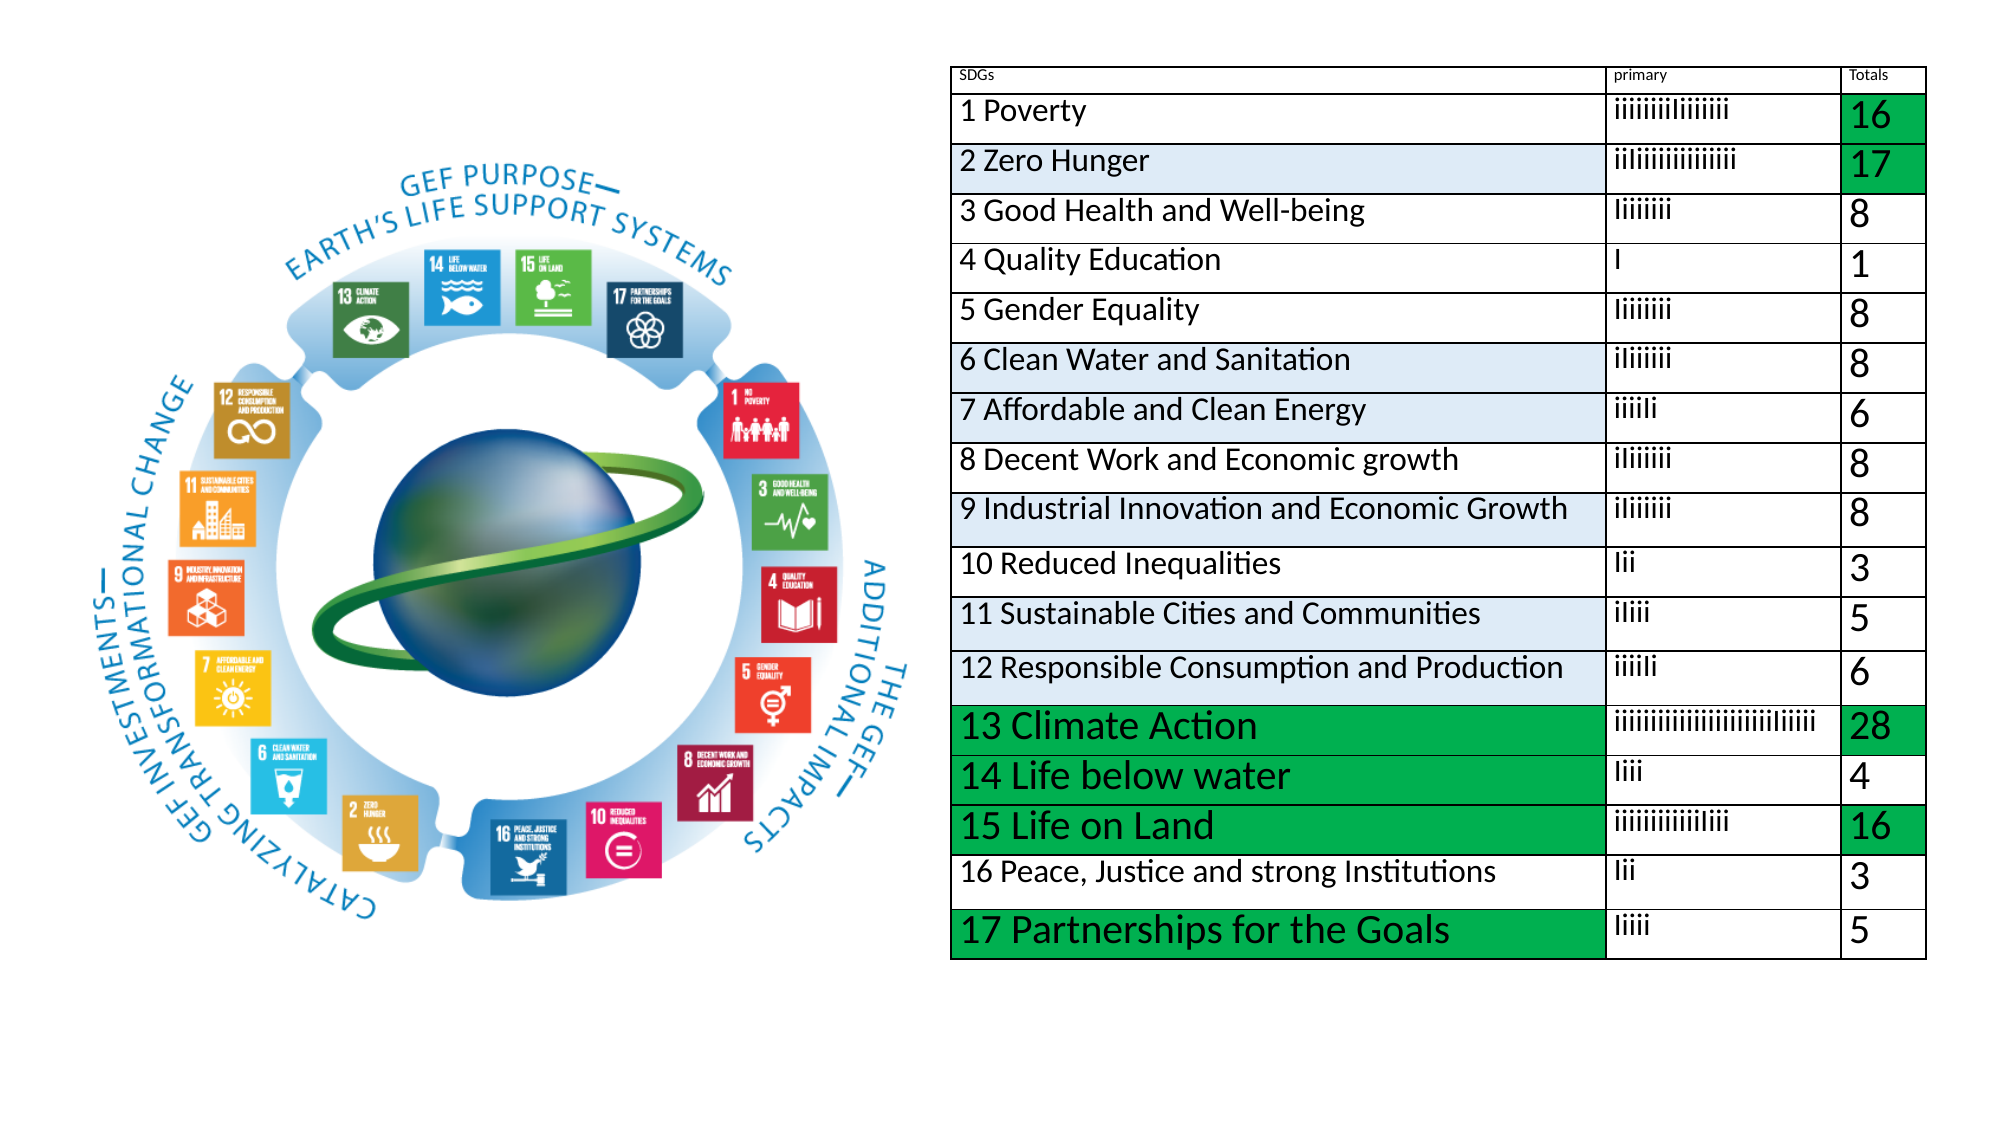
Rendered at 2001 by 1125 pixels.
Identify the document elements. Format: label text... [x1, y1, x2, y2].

table_cell iiiiiiiiIiiiiiii [1607, 95, 1840, 143]
table_cell 16 [1842, 95, 1925, 143]
table_cell 2 Zero Hunger [960, 145, 1605, 193]
table_header SDGs [952, 68, 1605, 93]
table_cell 3 Good Health and Well-being [960, 195, 1605, 243]
table_cell iIiii [1607, 598, 1840, 650]
table_cell I [1607, 244, 1840, 292]
table_cell 13 Climate Action [960, 706, 1605, 755]
table_cell iiiiiiiiiiiiIiii [1607, 806, 1840, 854]
table_cell 8 [1842, 344, 1925, 392]
table_cell 11 Sustainable Cities and Communities [960, 598, 1605, 650]
table_cell 5 [1842, 598, 1925, 650]
table_cell Iii [1607, 548, 1840, 596]
table_cell 8 [1842, 294, 1925, 342]
table_header primary [1607, 68, 1840, 93]
table_cell 3 [1842, 856, 1925, 909]
table_cell iiiiiiiiiiiiiiiiiiiiiiIiiiii [1607, 706, 1840, 755]
table_cell 5 Gender Equality [960, 294, 1605, 342]
table_cell iIiiiiii [1607, 494, 1840, 546]
table_cell 6 Clean Water and Sanitation [960, 344, 1605, 392]
table_cell 3 [1842, 548, 1925, 596]
table_cell 28 [1842, 706, 1925, 755]
table_cell Iii [1607, 856, 1840, 909]
table_cell 12 Responsible Consumption and Production [960, 652, 1605, 705]
table_header Totals [1842, 68, 1925, 93]
table_cell 14 Life below water [960, 756, 1605, 804]
table_cell 1 Poverty [960, 95, 1605, 143]
table_cell 16 [1842, 806, 1925, 854]
table_cell 8 Decent Work and Economic growth [960, 444, 1605, 492]
table_cell 16 Peace, Justice and strong Institutions [960, 856, 1605, 909]
table_cell 1 [1842, 244, 1925, 292]
table_cell Iiiiiiii [1607, 294, 1840, 342]
table_cell 6 [1842, 394, 1925, 442]
table_cell Iiiii [1607, 910, 1840, 958]
table_cell Iiii [1607, 756, 1840, 804]
table_cell 8 [1842, 444, 1925, 492]
table_cell 10 Reduced Inequalities [960, 548, 1605, 596]
table_cell iIiiiiii [1607, 344, 1840, 392]
table_cell iiiiIi [1607, 652, 1840, 705]
table_cell 4 Quality Education [960, 244, 1605, 292]
table_cell 5 [1842, 910, 1925, 958]
table_cell 17 Partnerships for the Goals [960, 910, 1605, 958]
table_cell 15 Life on Land [960, 806, 1605, 854]
table_cell 9 Industrial Innovation and Economic Growth [960, 494, 1605, 546]
table_cell 8 [1842, 494, 1925, 546]
table_cell Iiiiiiii [1607, 195, 1840, 243]
table_cell 4 [1842, 756, 1925, 804]
table_cell 7 Affordable and Clean Energy [960, 394, 1605, 442]
table_cell 17 [1842, 145, 1925, 193]
table_cell 8 [1842, 195, 1925, 243]
table_cell iiIiiiiiiiiiiiiii [1607, 145, 1840, 193]
table_cell 6 [1842, 652, 1925, 705]
picture [14, 92, 960, 986]
table_cell iiiiIi [1607, 394, 1840, 442]
table_cell iIiiiiii [1607, 444, 1840, 492]
